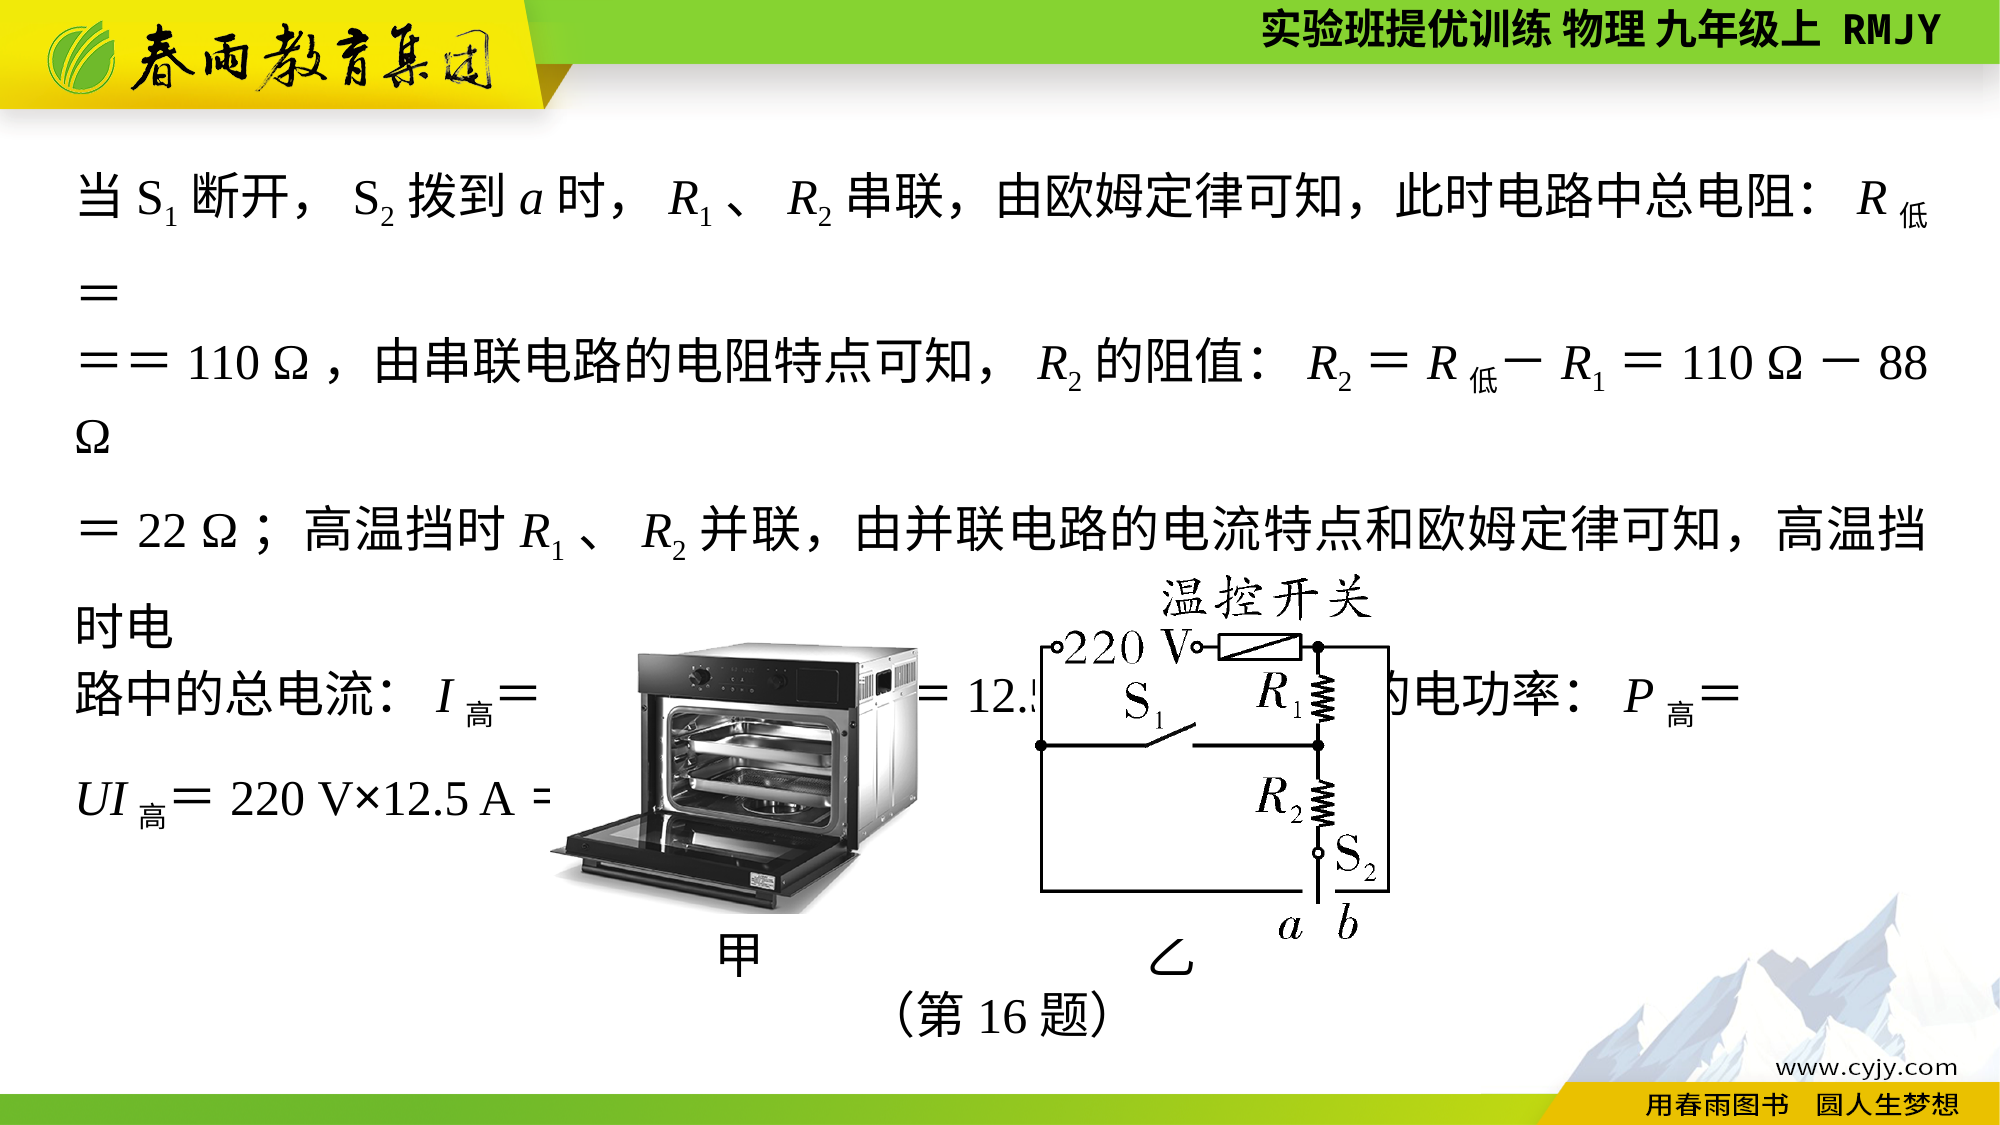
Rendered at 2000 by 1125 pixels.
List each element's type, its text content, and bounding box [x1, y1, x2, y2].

picture [0, 0, 2000, 1125]
text_box 甲 乙 （第16题） [699, 916, 1306, 1052]
